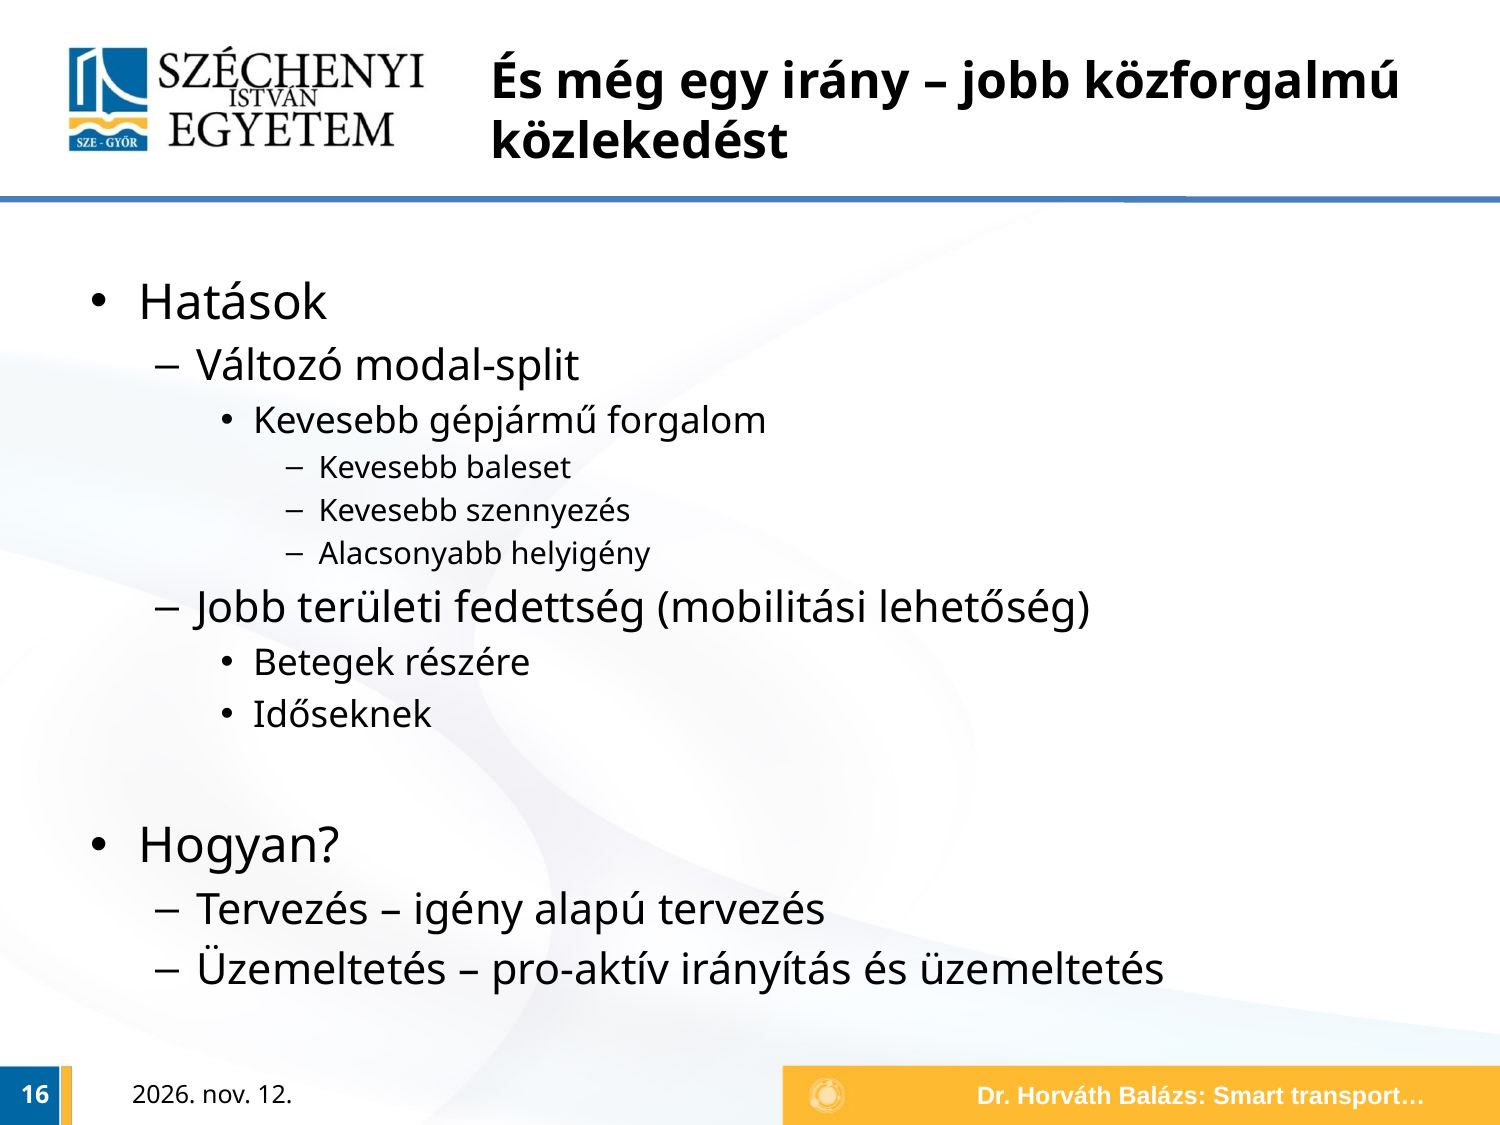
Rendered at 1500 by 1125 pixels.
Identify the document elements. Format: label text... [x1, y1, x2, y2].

slide_number 16 [0, 1065, 71, 1125]
slide_number 2014. szeptember 10. [117, 1065, 550, 1125]
list Hatások Változó modal-split Kevesebb gépjármű forgalom Kevesebb baleset Kevesebb szennyezés Alacsonyabb helyigény Jobb területi fedettség (mobilitási lehetőség) Betegek részére Időseknek Hogyan? Tervezés – igény alapú tervezés Üzemeltetés – pro-aktív irányítás és üzemeltetés [75, 262, 1425, 1005]
footer Dr. Horváth Balázs: Smart transport… [878, 1065, 1442, 1125]
title És még egy irány – jobb közforgalmú közlekedést [478, 45, 1483, 173]
picture [0, 0, 1500, 196]
picture [0, 203, 1500, 1125]
